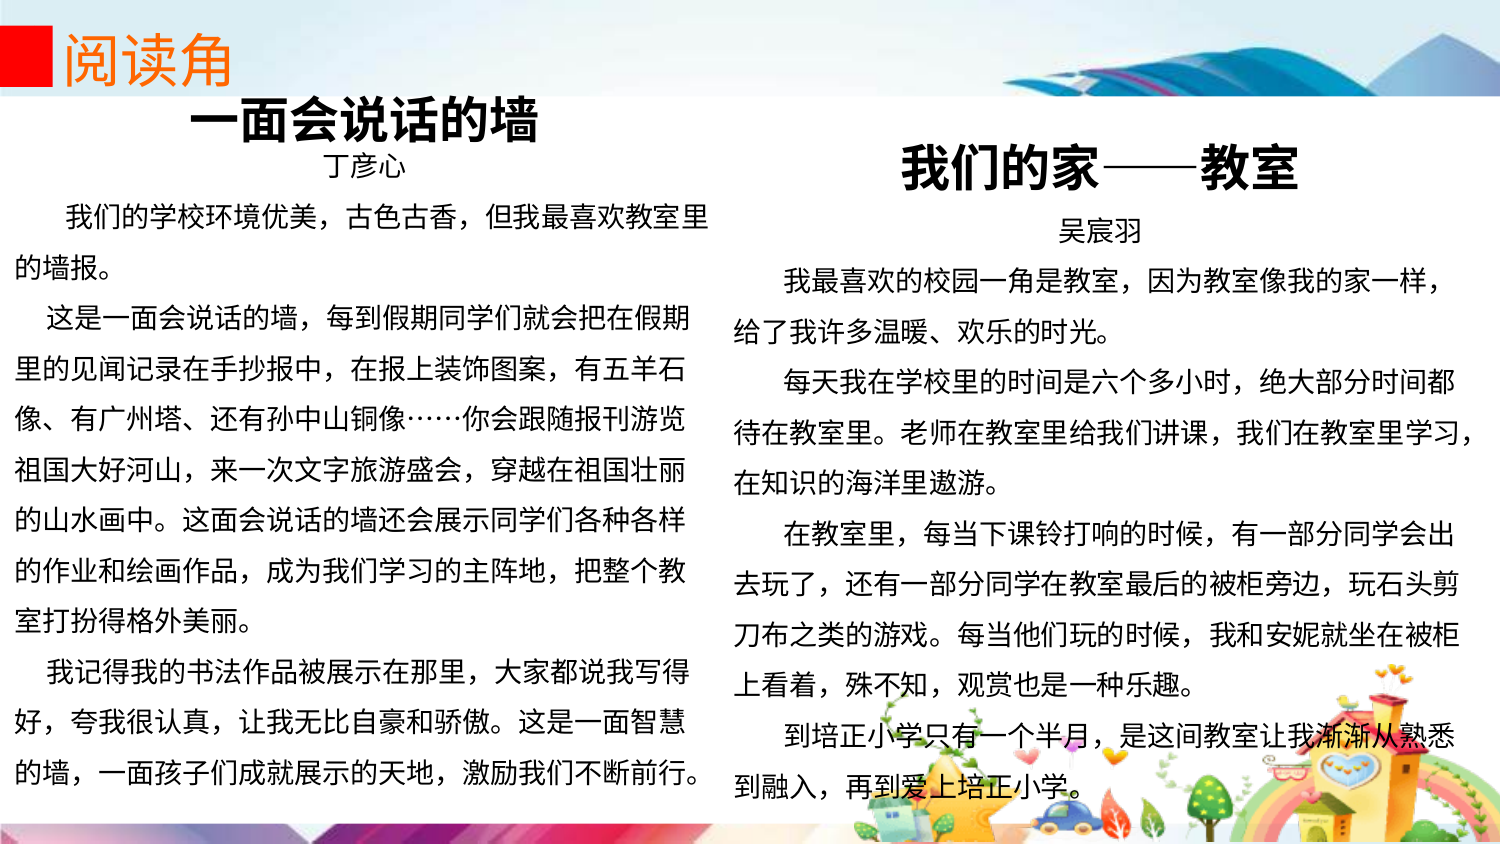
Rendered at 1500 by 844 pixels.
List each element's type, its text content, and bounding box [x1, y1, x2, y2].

picture [853, 664, 1500, 844]
picture [1189, 88, 1203, 96]
picture [0, 824, 718, 844]
picture [0, 0, 1500, 96]
text_box 一面会说话的墙 丁彦心 我们的学校环境优美，古色古香，但我最喜欢教室里的墙报。 这是一面会说话的墙，每到假期同学们就会把在假期里的见闻记录在手抄报中，在报上装饰图案，有五羊石像、有广州塔、还有孙中山铜像……你会跟随报刊游览祖国大好河山，来一次文字旅游盛会，穿越在祖国壮丽的山水画中。这面会说话的墙还会展示同学们各种各样的作业和绘画作品，成为我们学习的主阵地，把整个教室打扮得格外美丽。 我记得我的书法作品被展示在那里，大家都说我写得好，夸我很认真，让我无比自豪和骄傲。这是一面智慧的墙，一面孩子们成就展示的天地，激励我们不断前行。 [0, 81, 730, 797]
text_box 阅读角 [47, 16, 253, 81]
text_box 我们的家——教室 吴宸羽 我最喜欢的校园一角是教室，因为教室像我的家一样，给了我许多温暖、欢乐的时光。 每天我在学校里的时间是六个多小时，绝大部分时间都待在教室里。老师在教室里给我们讲课，我们在教室里学习，在知识的海洋里遨游。 在教室里，每当下课铃打响的时候，有一部分同学会出去玩了，还有一部分同学在教室最后的被柜旁边，玩石头剪刀布之类的游戏。每当他们玩的时候，我和安妮就坐在被柜上看着，殊不知，观赏也是一种乐趣。 到培正小学只有一个半月，是这间教室让我渐渐从熟悉到融入，再到爱上培正小学。 [718, 98, 1483, 844]
